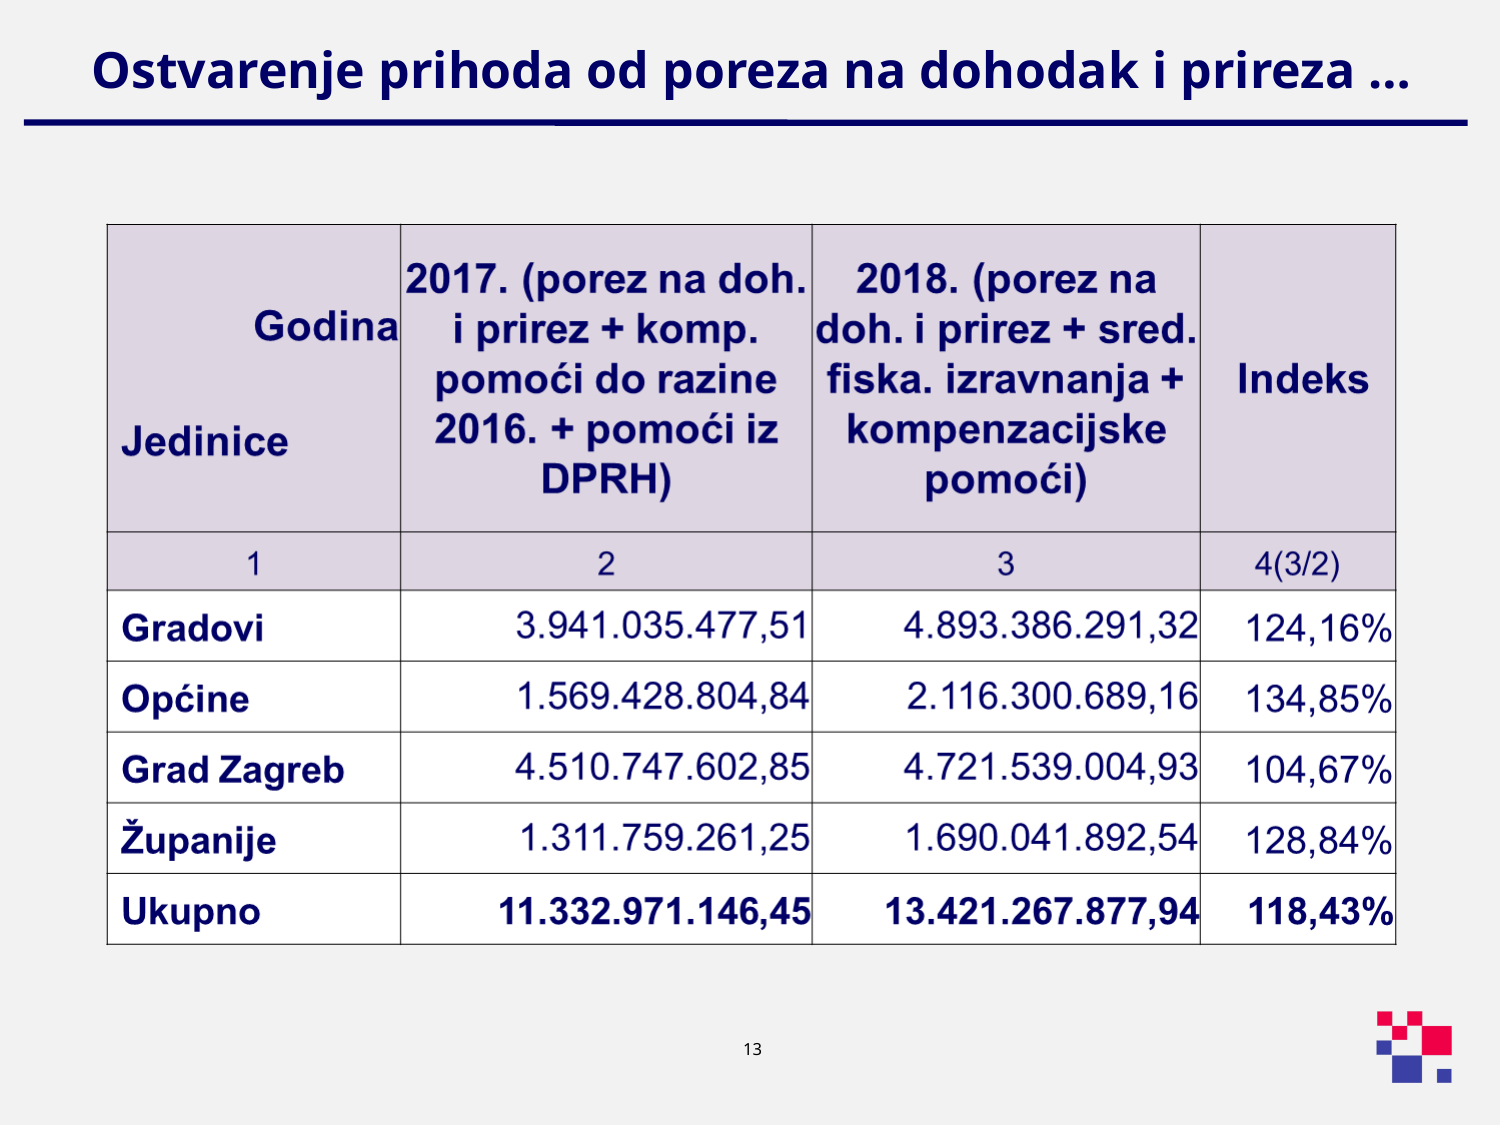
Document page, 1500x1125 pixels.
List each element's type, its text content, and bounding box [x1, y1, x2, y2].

title Ostvarenje prihoda od poreza na dohodak i prireza … [76, 0, 1471, 138]
picture [1375, 1011, 1453, 1083]
slide_number 13 [741, 1041, 763, 1062]
picture [106, 222, 1398, 956]
